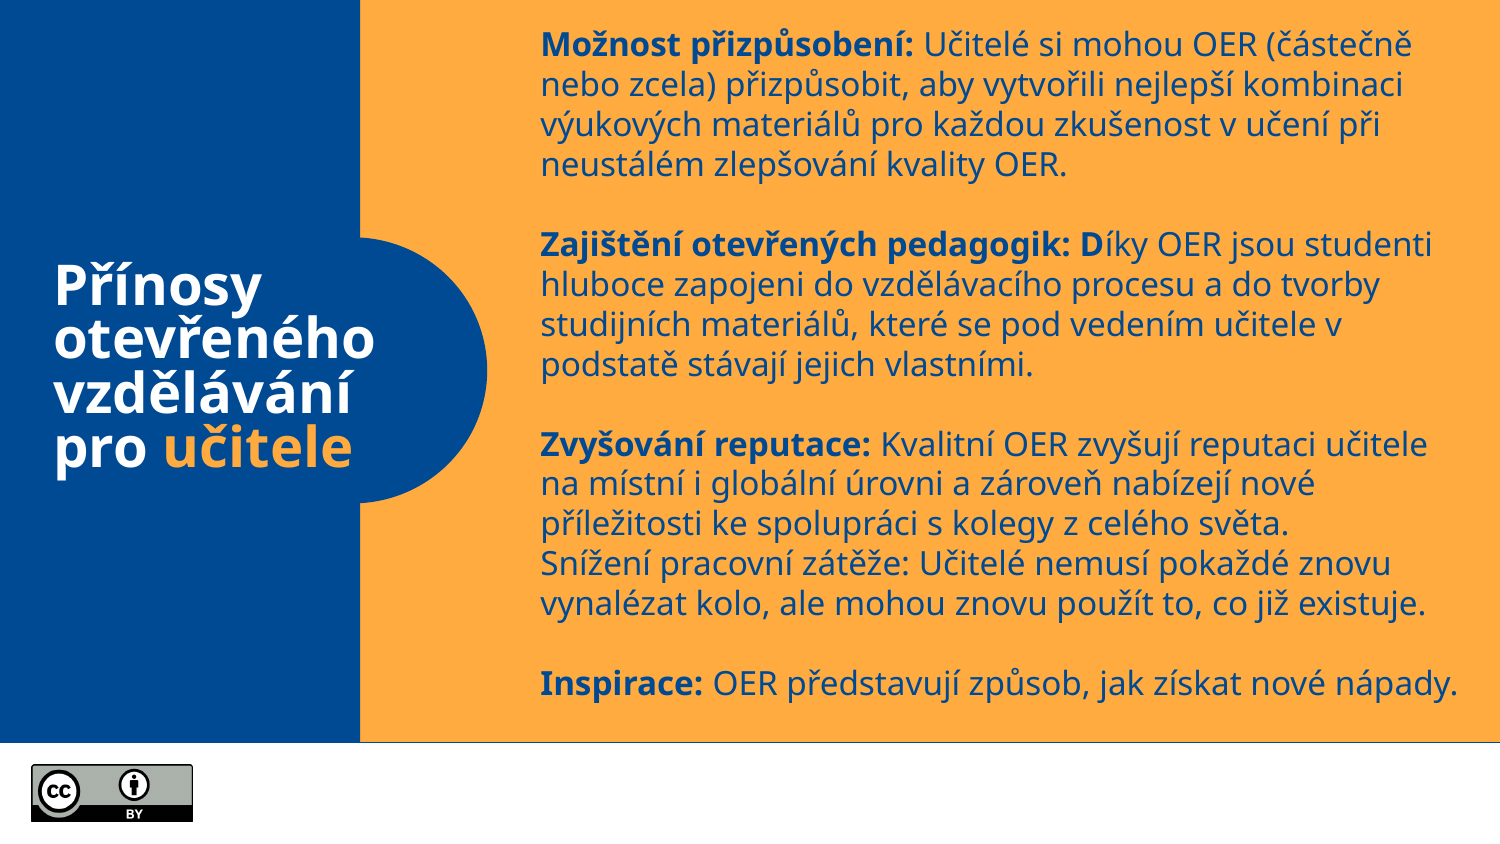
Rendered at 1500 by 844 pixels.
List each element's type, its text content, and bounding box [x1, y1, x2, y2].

text_box [0, 0, 361, 742]
text_box Přínosy otevřeného vzdělávání pro učitele [38, 246, 421, 493]
text_box [421, 255, 488, 485]
text_box [0, 750, 1500, 844]
text_box Možnost přizpůsobení: Učitelé si mohou OER (částečně nebo zcela) přizpůsobit, aby vytvořili nejlepší kombinaci výukových materiálů pro každou zkušenost v učení při neustálém zlepšování kvality OER. Zajištění otevřených pedagogik: Díky OER jsou studenti hluboce zapojeni do vzdělávacího procesu a do tvorby studijních materiálů, které se pod vedením učitele v podstatě stávají jejich vlastními. Zvyšování reputace: Kvalitní OER zvyšují reputaci učitele na místní i globální úrovni a zároveň nabízejí nové příležitosti ke spolupráci s kolegy z celého světa. Snížení pracovní zátěže: Učitelé nemusí pokaždé znovu vynalézat kolo, ale mohou znovu použít to, co již existuje. Inspirace: OER představují způsob, jak získat nové nápady. [525, 8, 1483, 718]
text_box [300, 493, 405, 504]
picture [31, 764, 193, 822]
text_box [304, 237, 401, 246]
